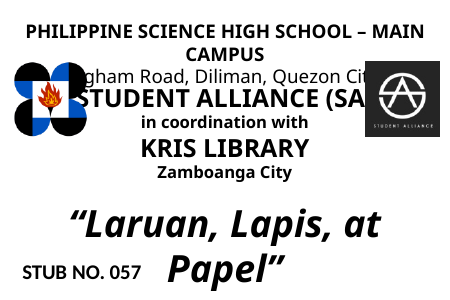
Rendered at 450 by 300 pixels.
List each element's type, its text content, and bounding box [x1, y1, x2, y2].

text_box “Laruan, Lapis, at Papel” [0, 192, 450, 298]
text_box STUDENT ALLIANCE (SA) in coordination with KRIS LIBRARY Zamboanga City [0, 74, 450, 190]
text_box STUB NO. 057 [7, 251, 213, 292]
picture [12, 60, 88, 137]
picture [364, 60, 441, 137]
text_box PHILIPPINE SCIENCE HIGH SCHOOL – MAIN CAMPUS Agham Road, Diliman, Quezon City [0, 12, 450, 74]
